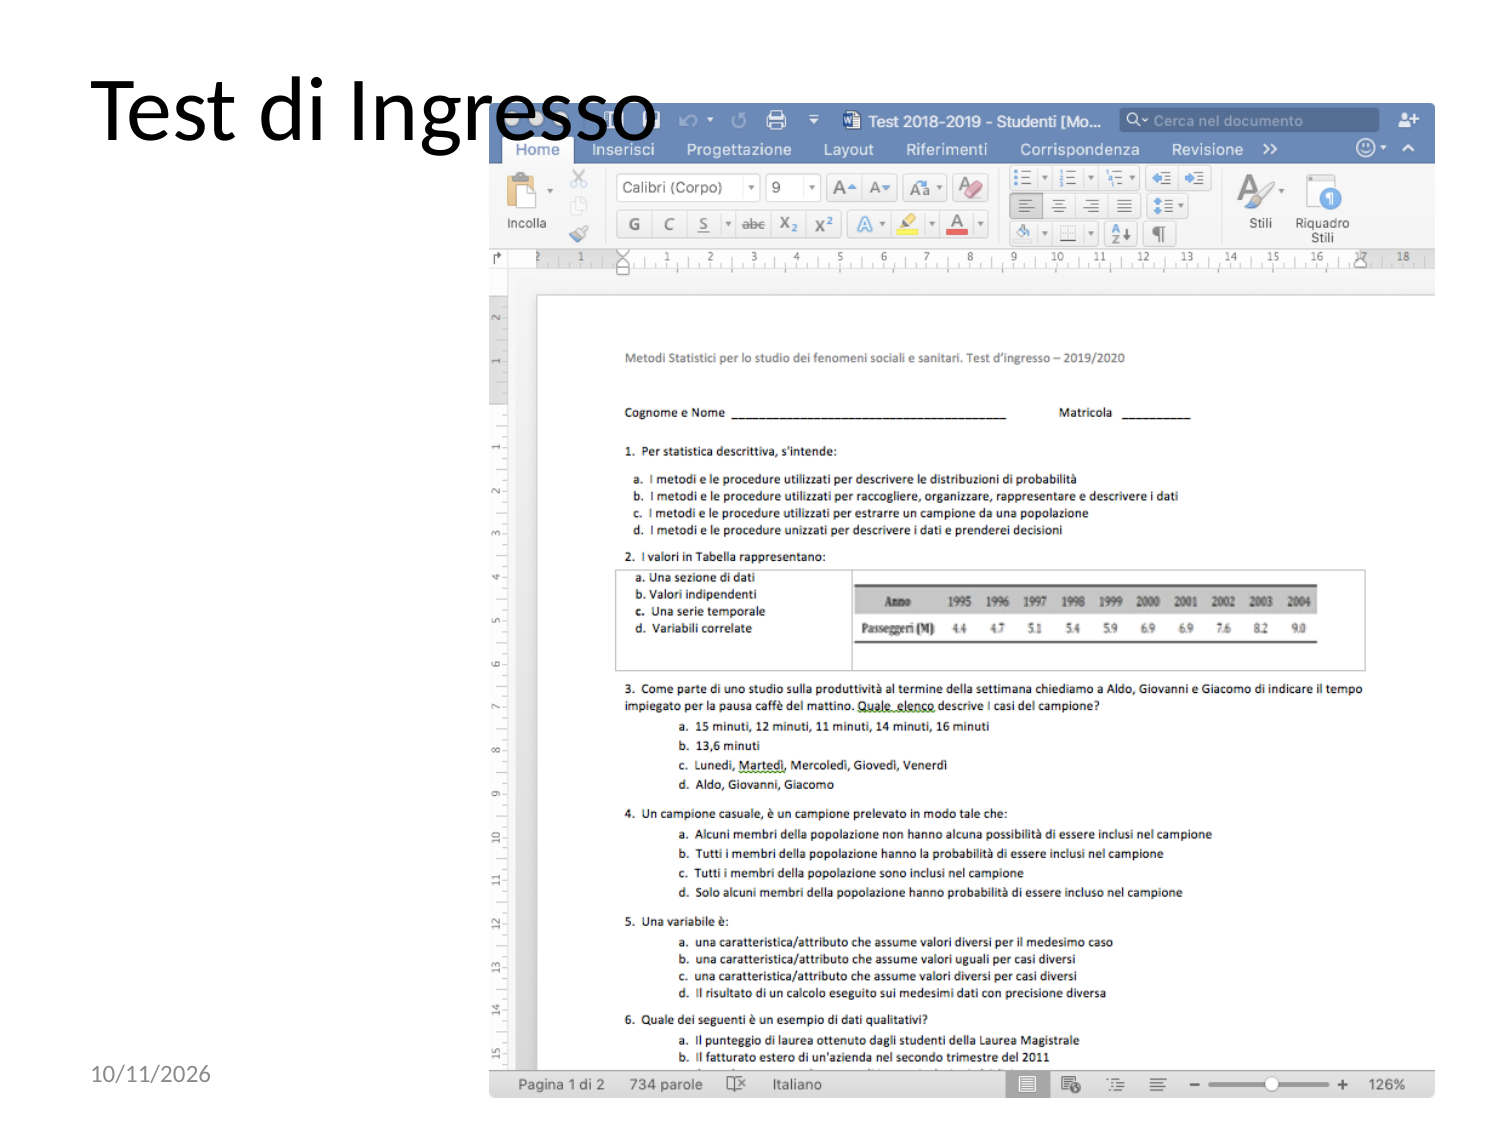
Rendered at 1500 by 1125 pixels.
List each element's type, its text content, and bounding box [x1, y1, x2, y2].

title Test di Ingresso [75, 45, 740, 162]
picture [489, 103, 1435, 1099]
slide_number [75, 1042, 425, 1103]
